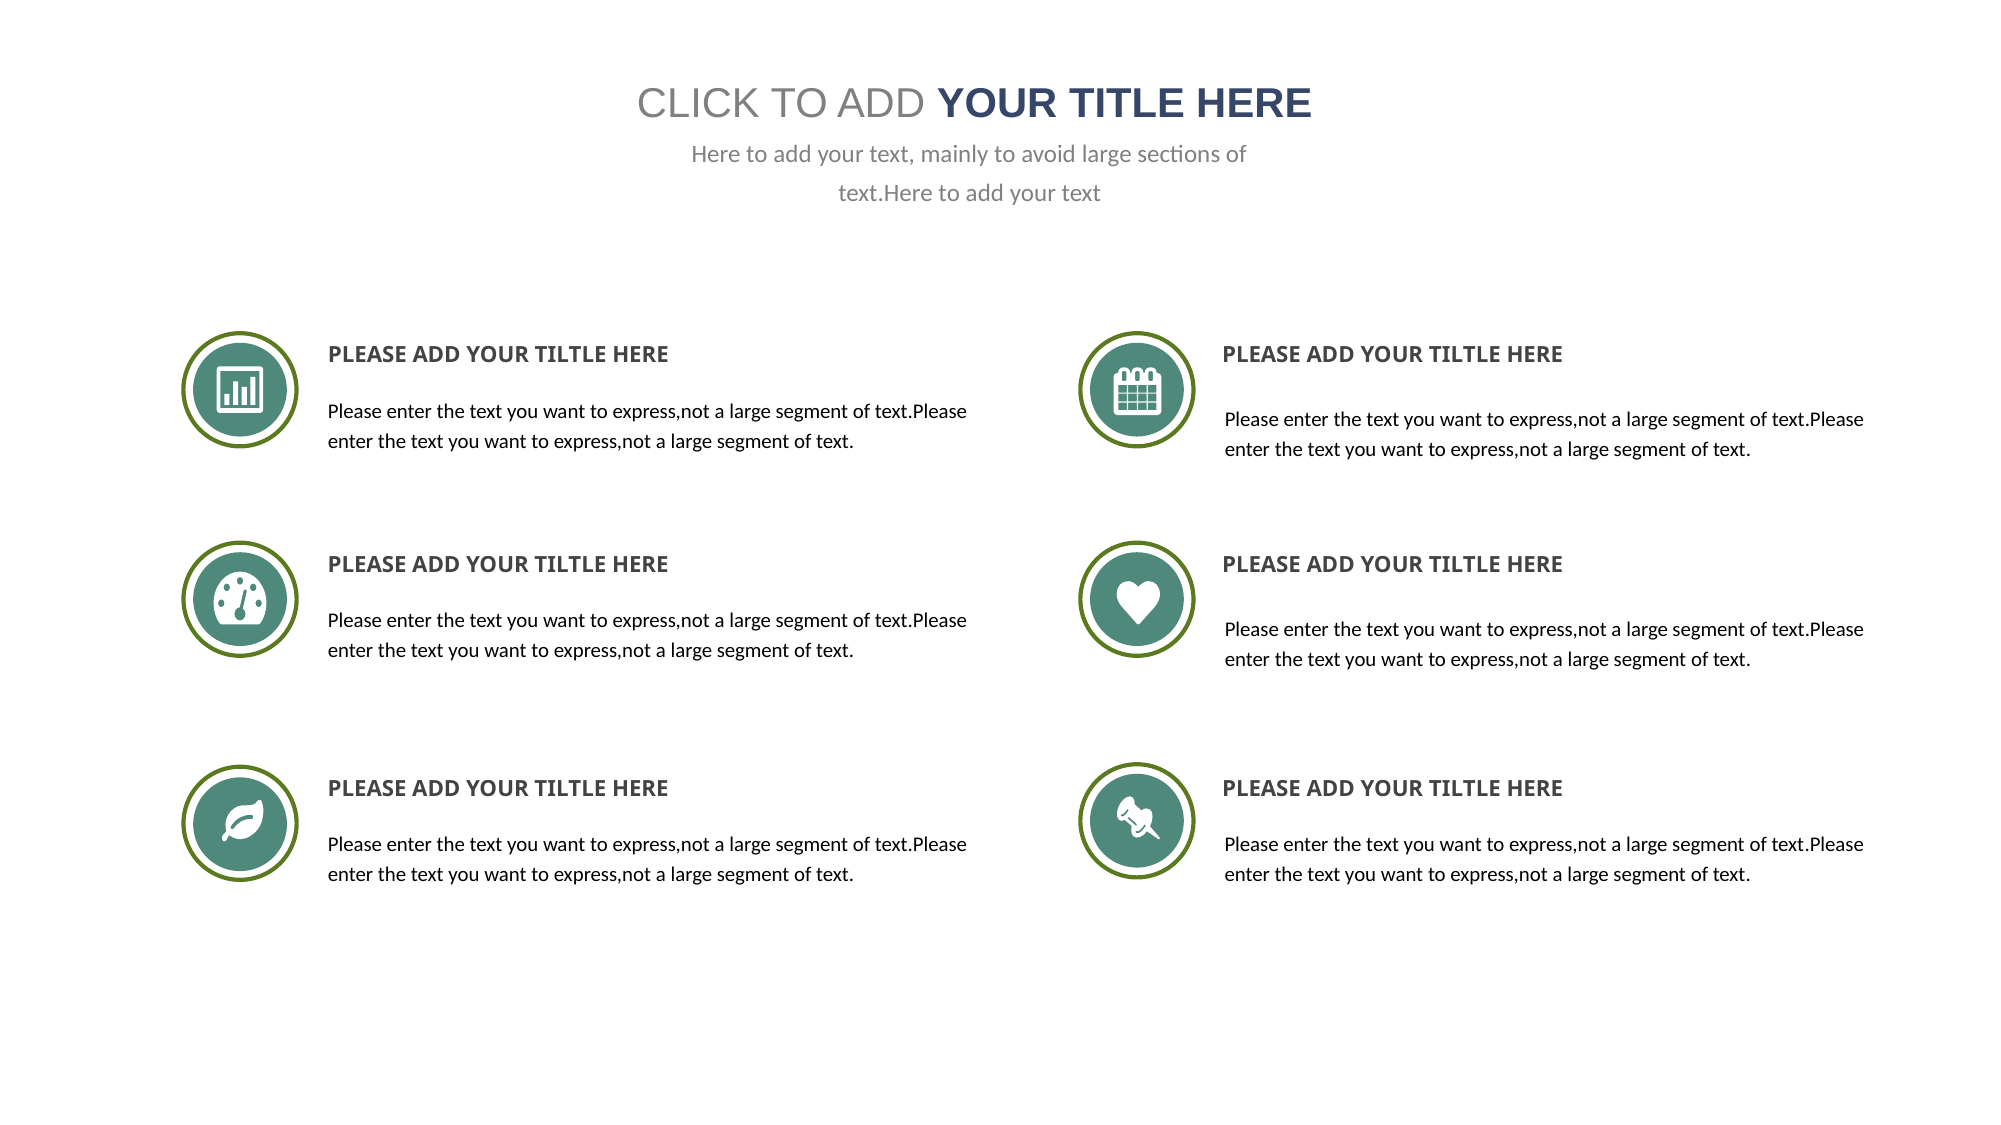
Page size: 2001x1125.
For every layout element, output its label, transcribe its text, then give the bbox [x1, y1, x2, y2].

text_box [1080, 332, 1194, 447]
text_box CLICK TO ADD YOUR TITLE HERE [622, 68, 1328, 134]
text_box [183, 542, 297, 657]
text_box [1207, 542, 1918, 739]
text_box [1207, 332, 1918, 529]
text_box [1080, 542, 1194, 657]
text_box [1080, 763, 1194, 878]
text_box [183, 766, 297, 881]
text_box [312, 332, 1021, 491]
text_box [312, 542, 1021, 700]
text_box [312, 766, 1021, 924]
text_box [1207, 766, 1918, 924]
text_box Here to add your text, mainly to avoid large sections of text.Here to add your text [662, 121, 1278, 214]
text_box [183, 332, 297, 447]
